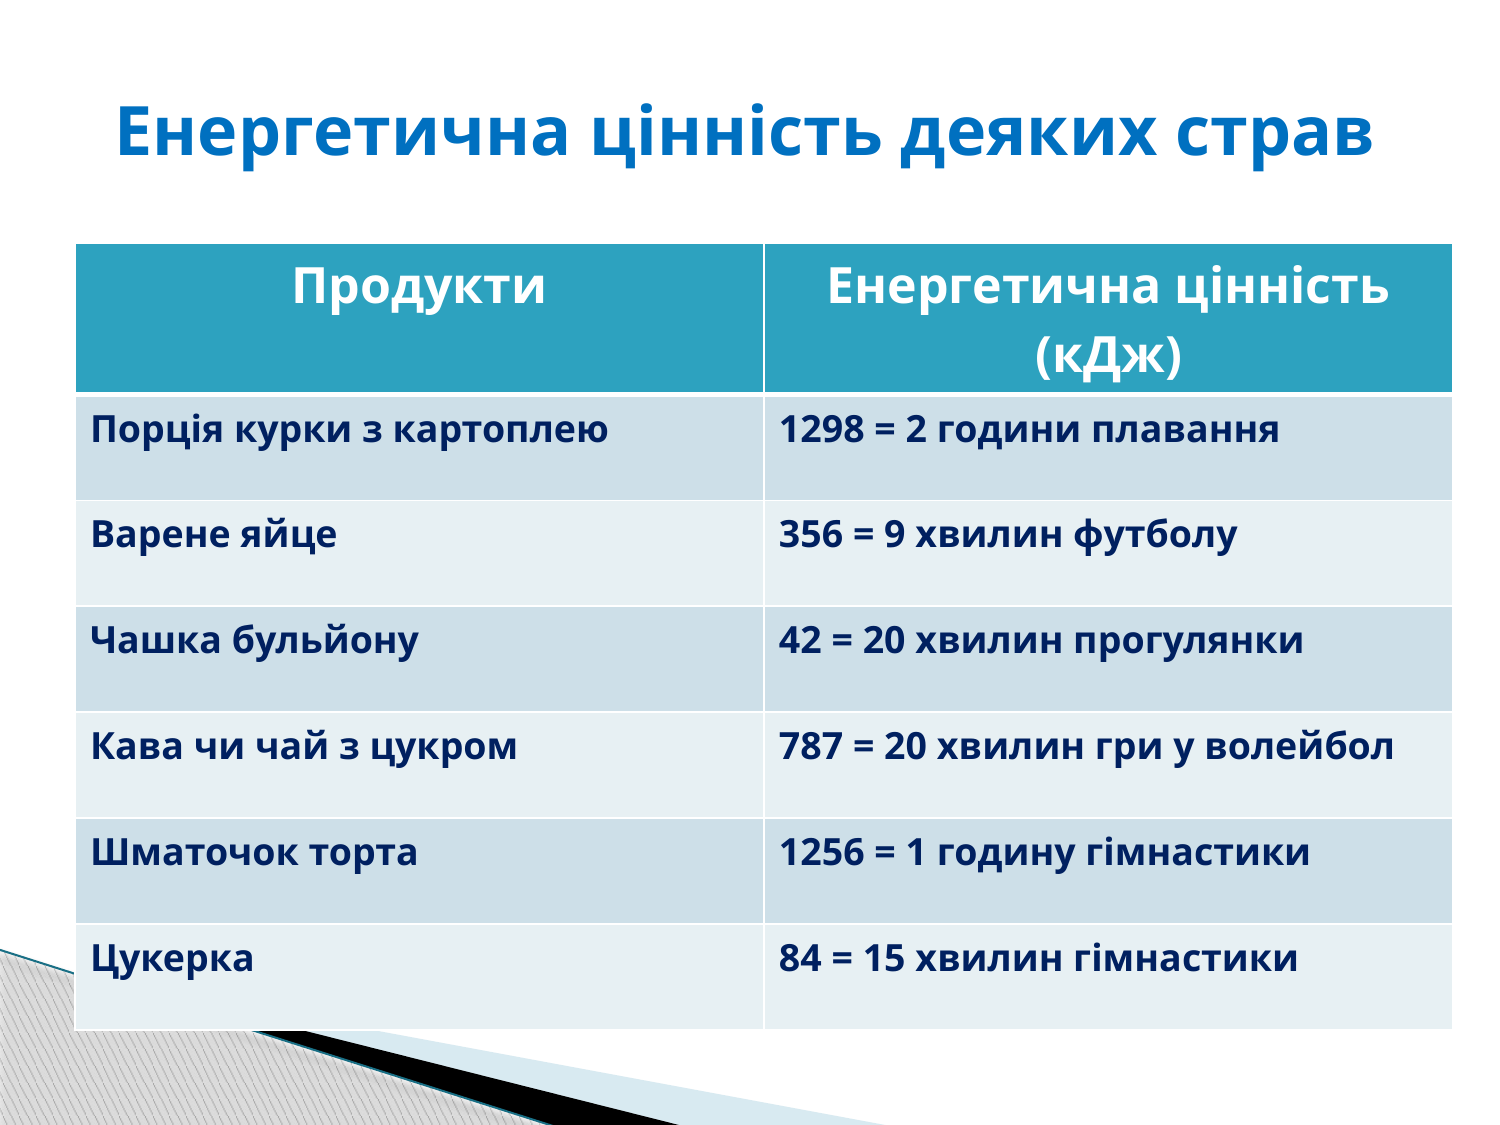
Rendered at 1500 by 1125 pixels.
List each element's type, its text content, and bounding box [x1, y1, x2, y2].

table_header Продукти [76, 244, 763, 392]
table_cell 356 = 9 хвилин футболу [765, 501, 1452, 605]
table_cell Шматочок торта [76, 819, 763, 923]
table_cell Варене яйце [76, 501, 763, 605]
table_cell 1298 = 2 години плавання [765, 397, 1452, 500]
table_cell Кава чи чай з цукром [76, 713, 763, 817]
table_cell 84 = 15 хвилин гімнастики [765, 925, 1452, 1029]
table_cell Цукерка [76, 925, 763, 1029]
title Енергетична цінність деяких страв [70, 35, 1421, 223]
table_cell 42 = 20 хвилин прогулянки [765, 607, 1452, 711]
table_cell 1256 = 1 годину гімнастики [765, 819, 1452, 923]
table_cell 787 = 20 хвилин гри у волейбол [765, 713, 1452, 817]
table_cell Чашка бульйону [76, 607, 763, 711]
table_cell Порція курки з картоплею [76, 397, 763, 500]
table_header Енергетична цінність (кДж) [765, 244, 1452, 392]
